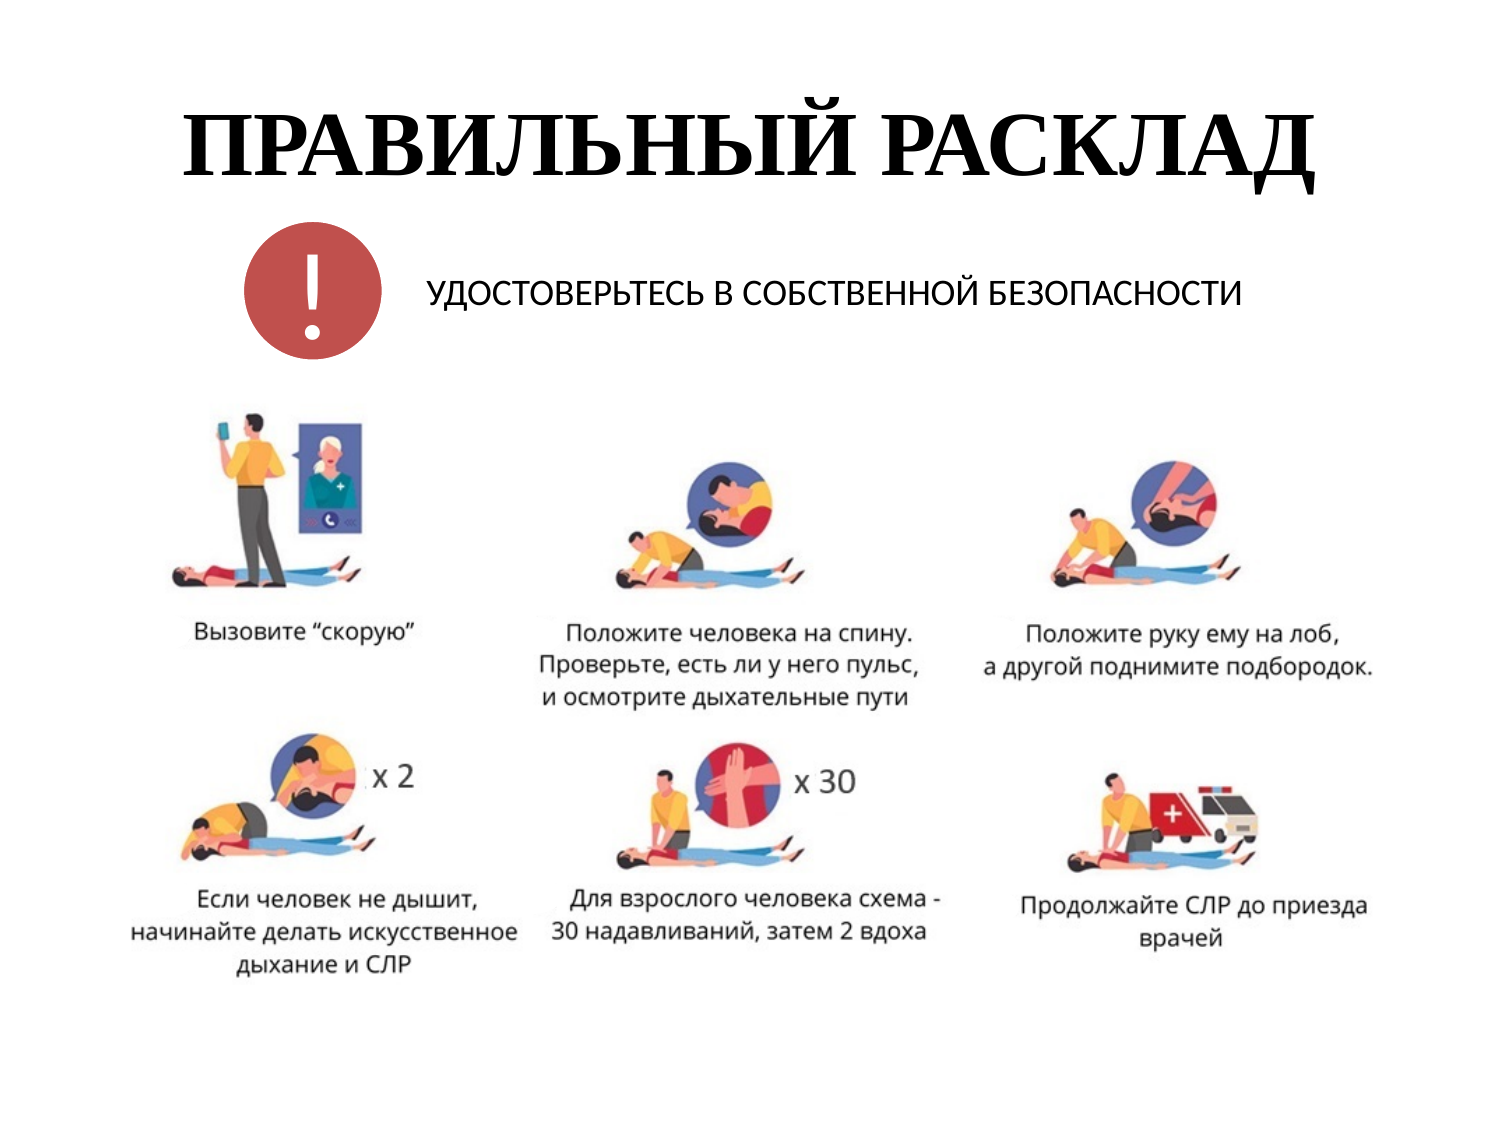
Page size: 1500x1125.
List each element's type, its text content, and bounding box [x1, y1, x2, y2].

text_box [241, 207, 384, 375]
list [76, 385, 1417, 1036]
title ПРАВИЛЬНЫЙ РАСКЛАД [75, 45, 1425, 233]
text_box УДОСТОВЕРЬТЕСЬ В СОБСТВЕННОЙ БЕЗОПАСНОСТИ [411, 260, 1259, 321]
